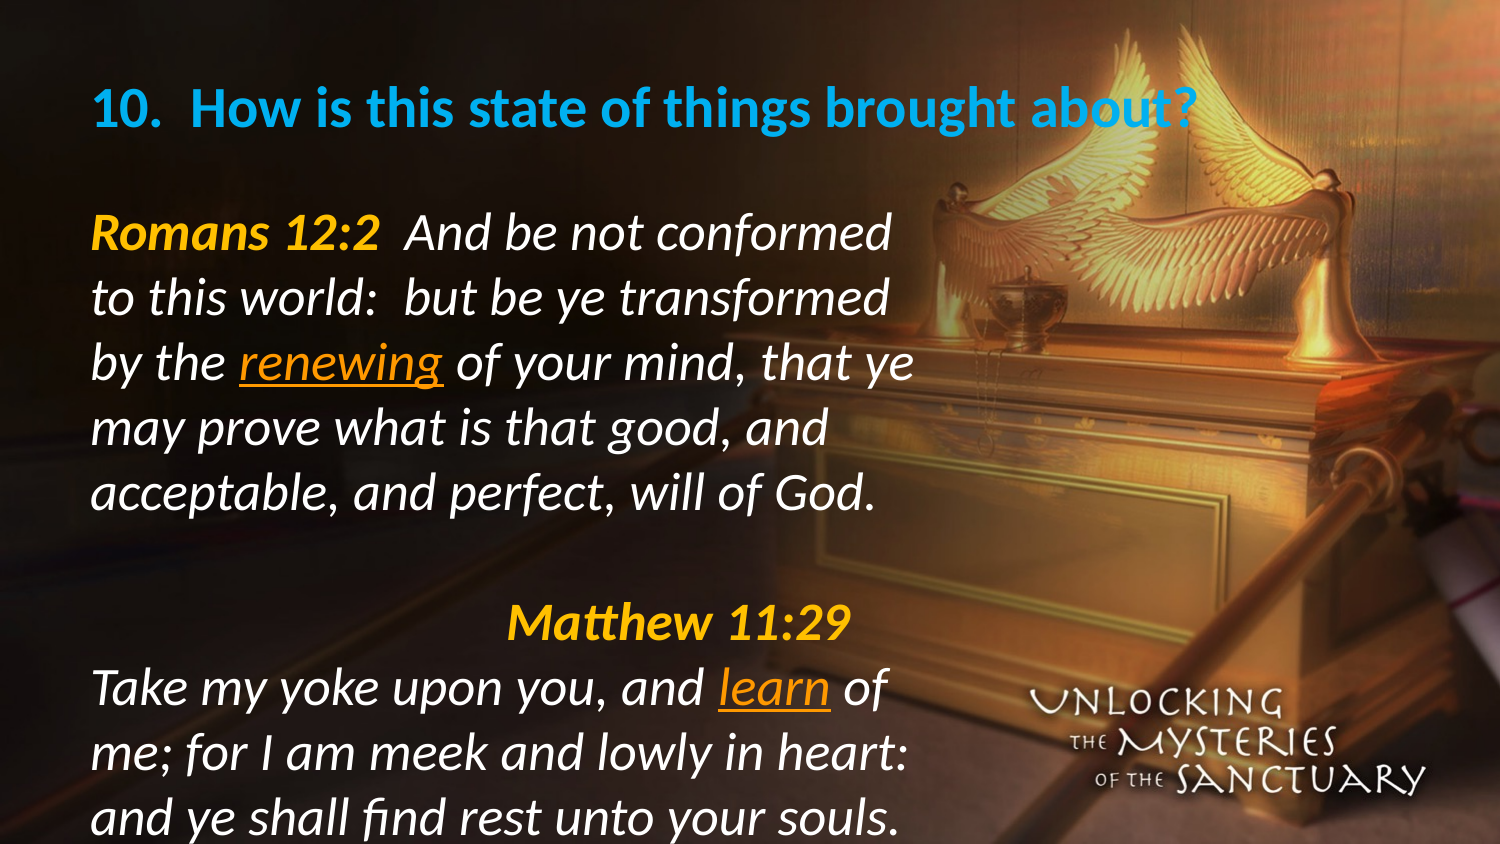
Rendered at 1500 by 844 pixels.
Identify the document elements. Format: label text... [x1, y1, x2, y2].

title 10. How is this state of things brought about? [75, 33, 1425, 175]
picture [0, 0, 1500, 844]
list Romans 12:2 And be not conformed to this world: but be ye transformed by the renewing of your mind, that ye may prove what is that good, and acceptable, and perfect, will of God. Matthew 11:29 Take my yoke upon you, and learn of me; for I am meek and lowly in heart: and ye shall find rest unto your souls. [75, 188, 966, 844]
